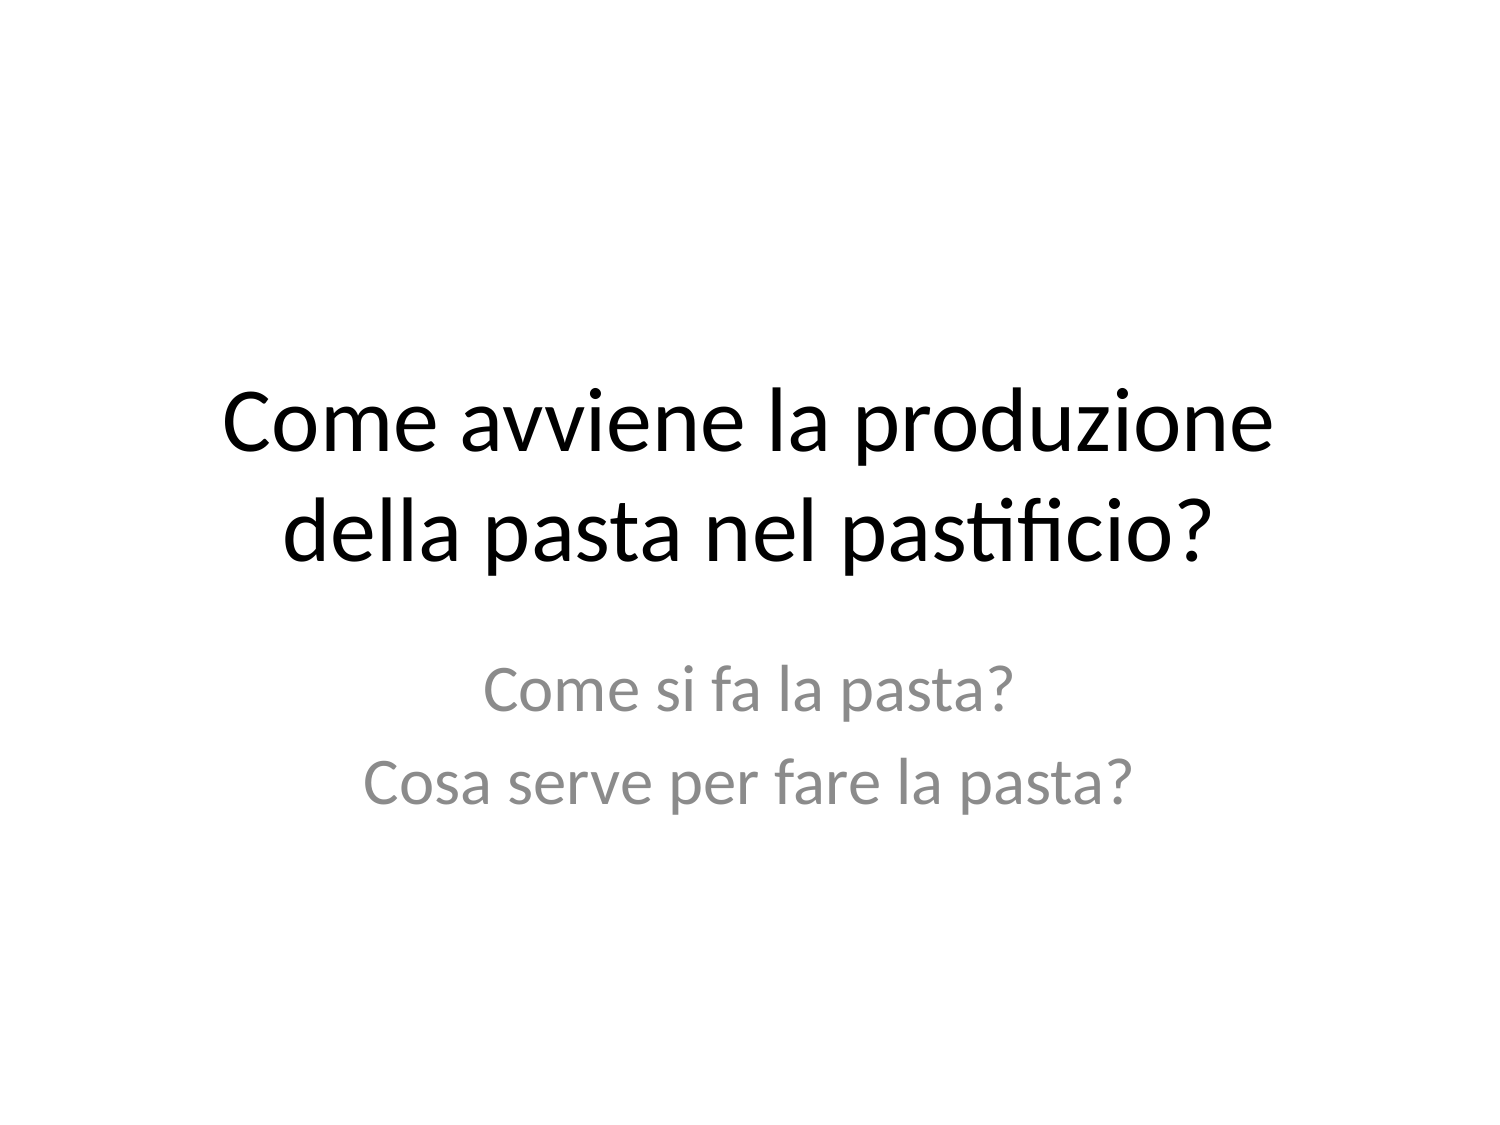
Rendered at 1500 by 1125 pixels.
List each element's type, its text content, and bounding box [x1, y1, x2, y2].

title Come avviene la produzione della pasta nel pastificio? [112, 349, 1388, 591]
subtitle Come si fa la pasta? Cosa serve per fare la pasta? [225, 637, 1275, 925]
